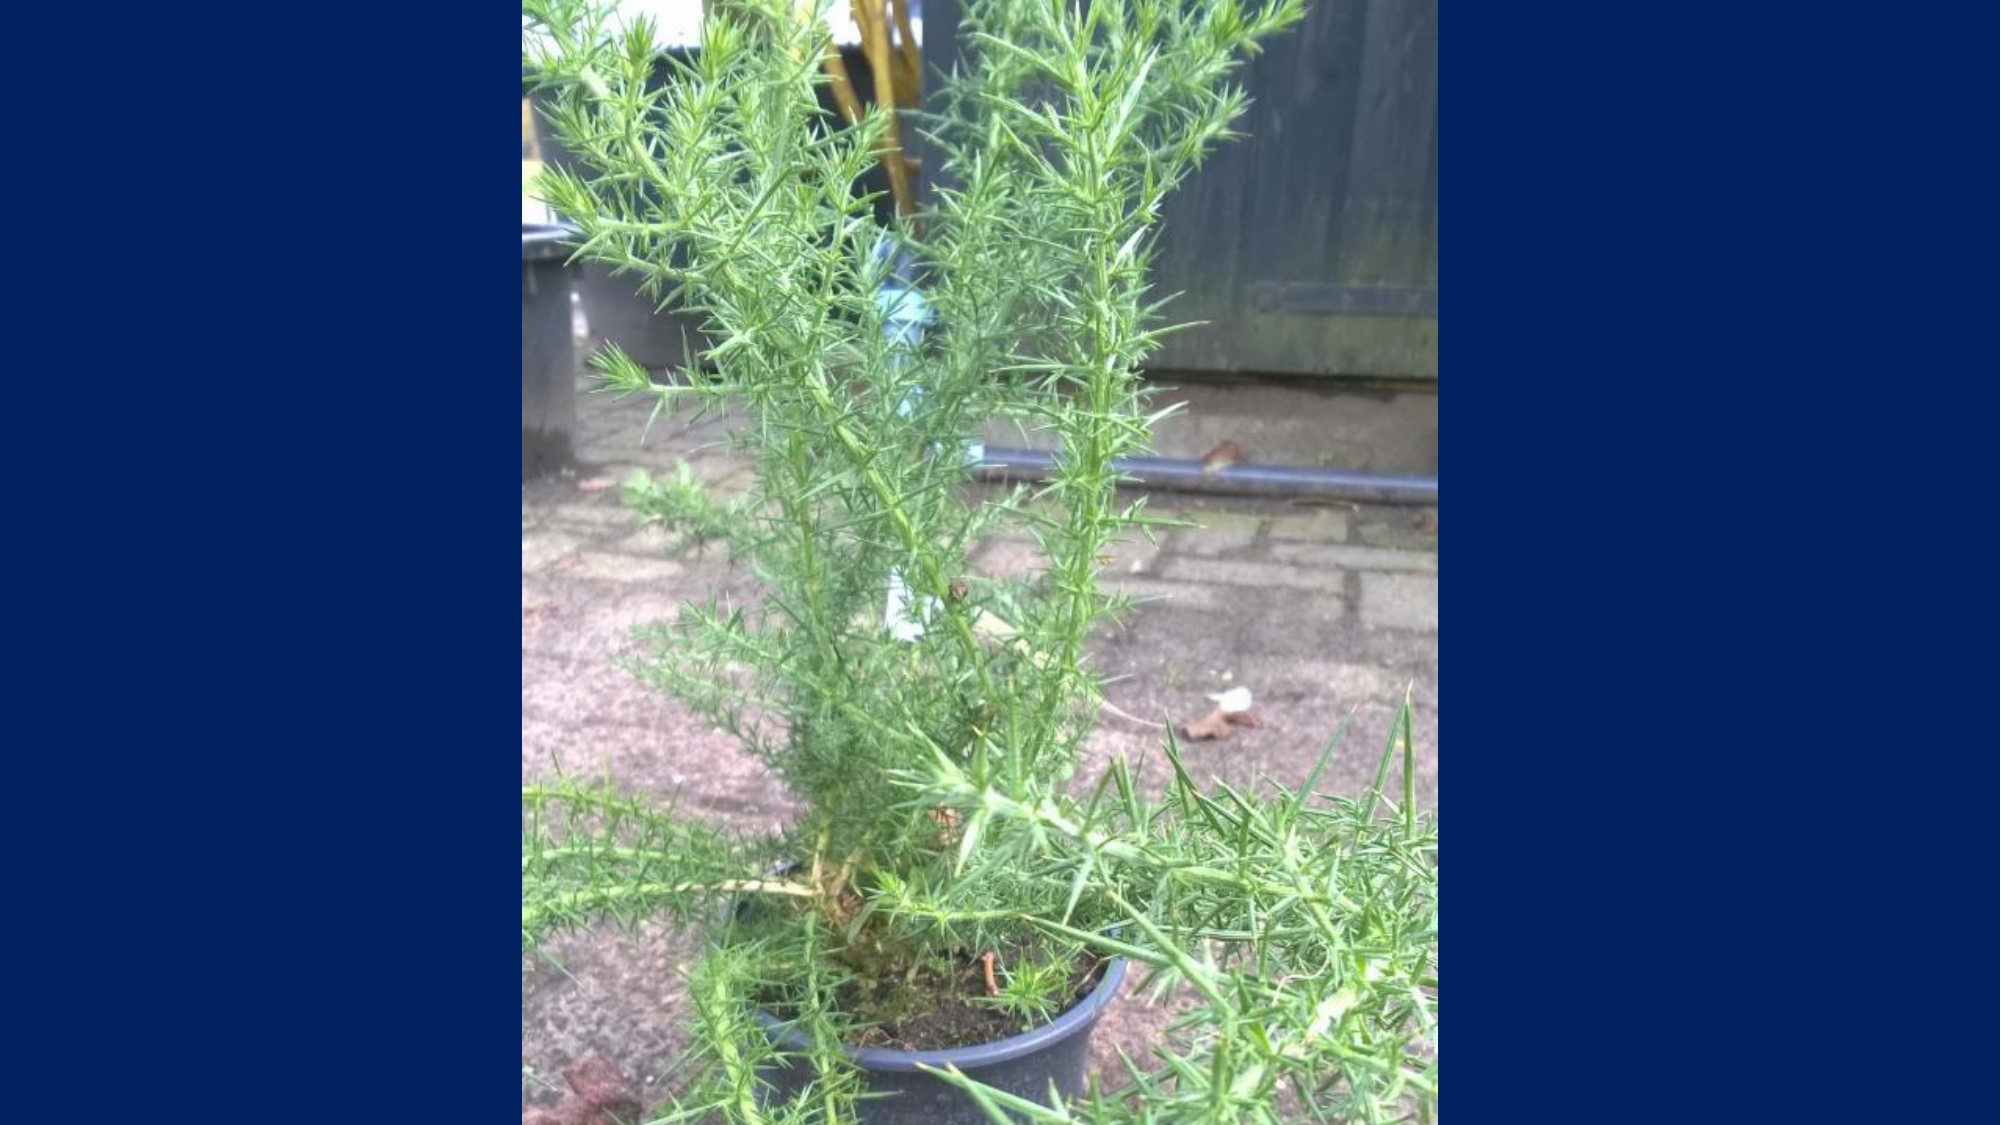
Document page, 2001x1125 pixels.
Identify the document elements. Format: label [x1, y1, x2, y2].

picture [522, 0, 1438, 1125]
